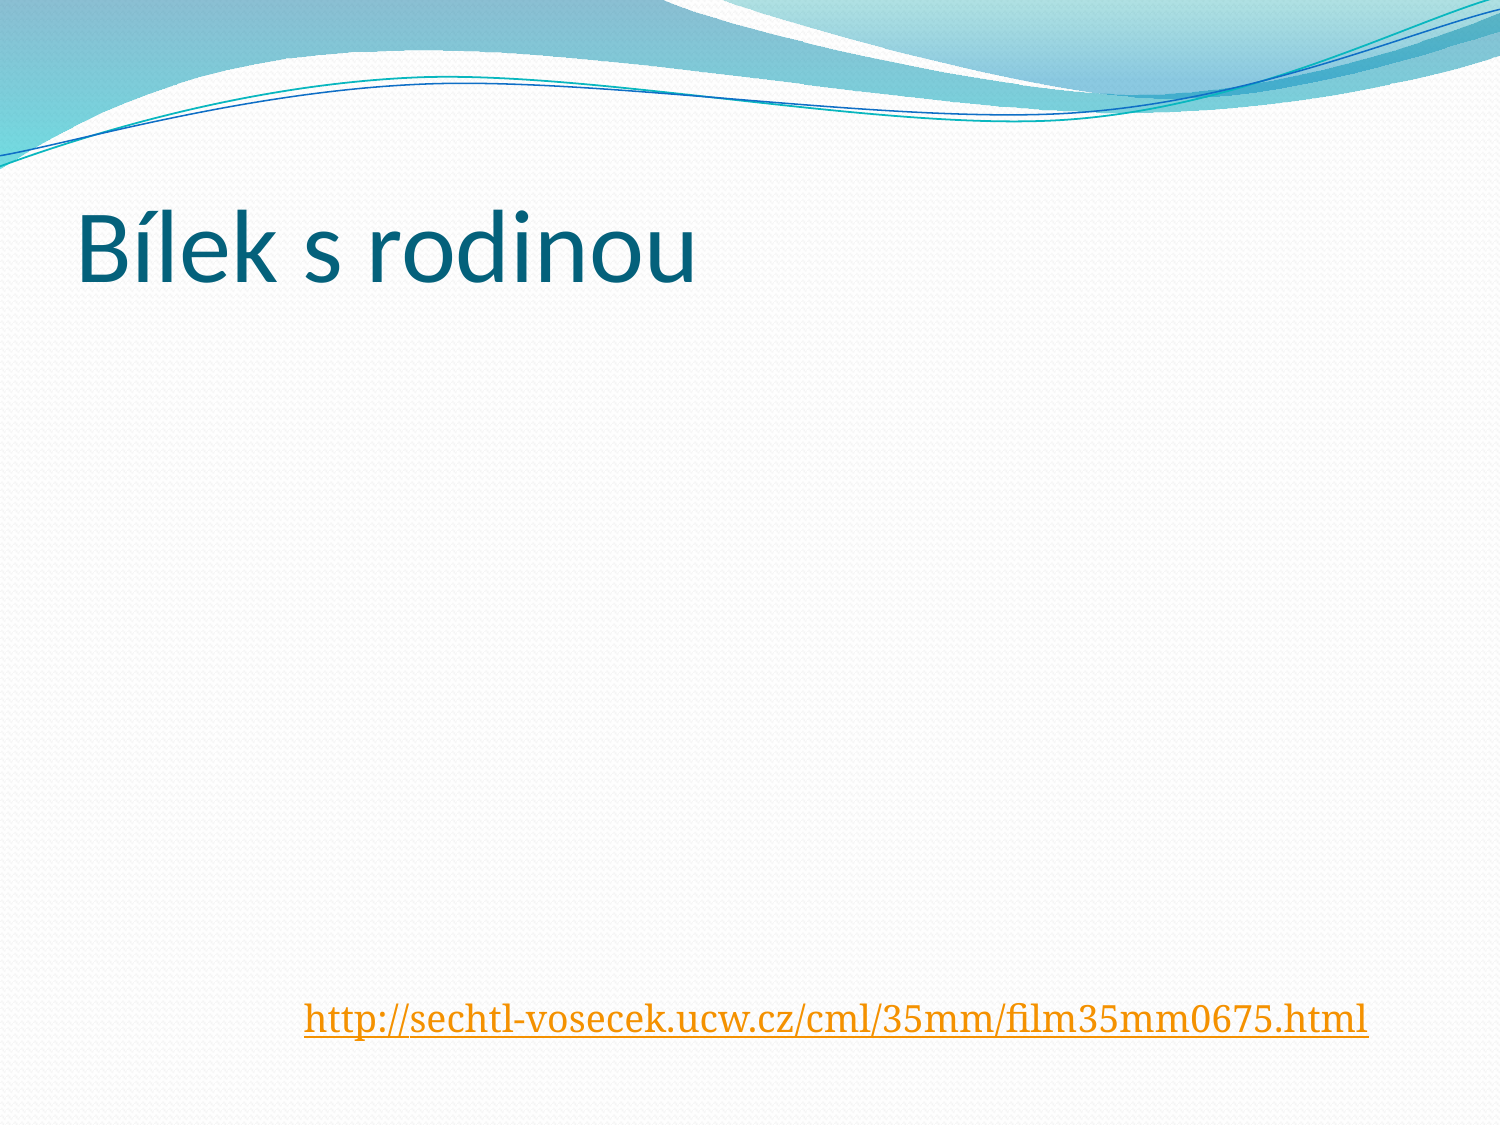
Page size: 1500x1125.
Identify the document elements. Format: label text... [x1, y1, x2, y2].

text_box http://sechtl-vosecek.ucw.cz/cml/35mm/film35mm0675.html [289, 987, 1415, 1099]
title Bílek s rodinou [75, 115, 1425, 303]
